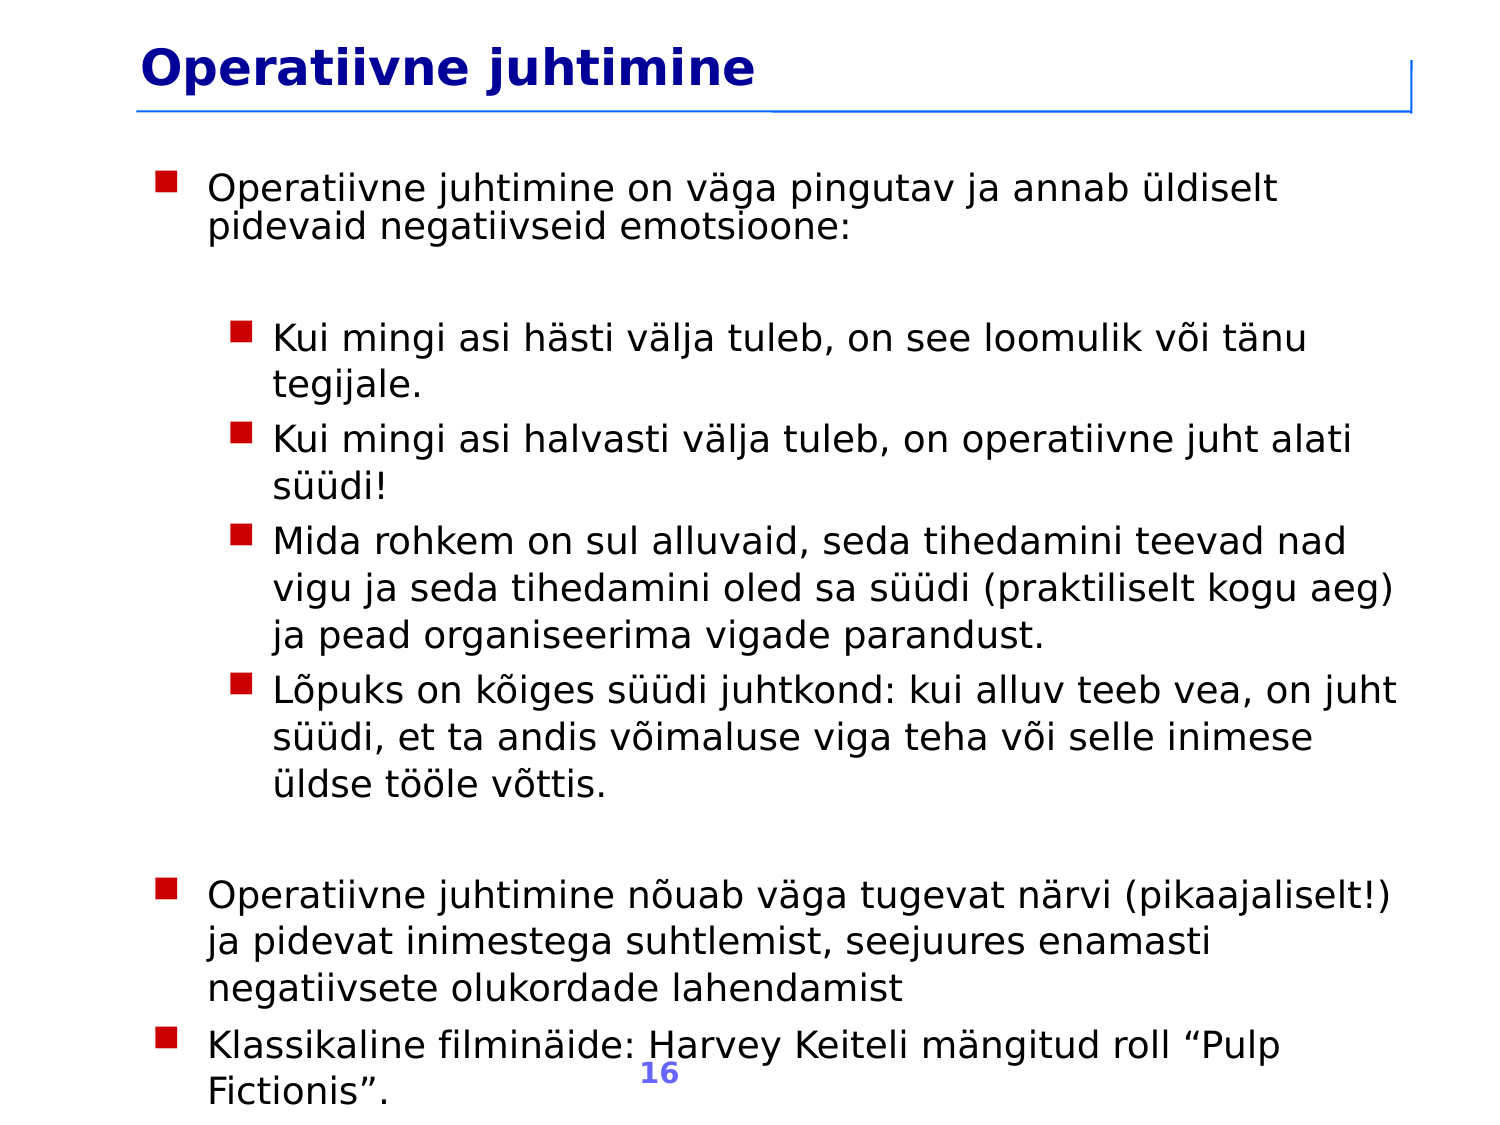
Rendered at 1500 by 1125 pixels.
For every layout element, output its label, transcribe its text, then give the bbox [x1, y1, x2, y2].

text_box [137, 61, 1412, 113]
text_box Operatiivne juhtimine on väga pingutav ja annab üldiselt pidevaid negatiivseid emotsioone: Kui mingi asi hästi välja tuleb, on see loomulik või tänu tegijale. Kui mingi asi halvasti välja tuleb, on operatiivne juht alati süüdi! Mida rohkem on sul alluvaid, seda tihedamini teevad nad vigu ja seda tihedamini oled sa süüdi (praktiliselt kogu aeg) ja pead organiseerima vigade parandust. Lõpuks on kõiges süüdi juhtkond: kui alluv teeb vea, on juht süüdi, et ta andis võimaluse viga teha või selle inimese üldse tööle võttis. Operatiivne juhtimine nõuab väga tugevat närvi (pikaajaliselt!) ja pidevat inimestega suhtlemist, seejuures enamasti negatiivsete olukordade lahendamist Klassikaline filminäide: Harvey Keiteli mängitud roll “Pulp Fictionis”. Sopranode peategelane: tüüpiline operatiivjuht. [137, 162, 1425, 988]
text_box Operatiivne juhtimine [124, 0, 1400, 138]
